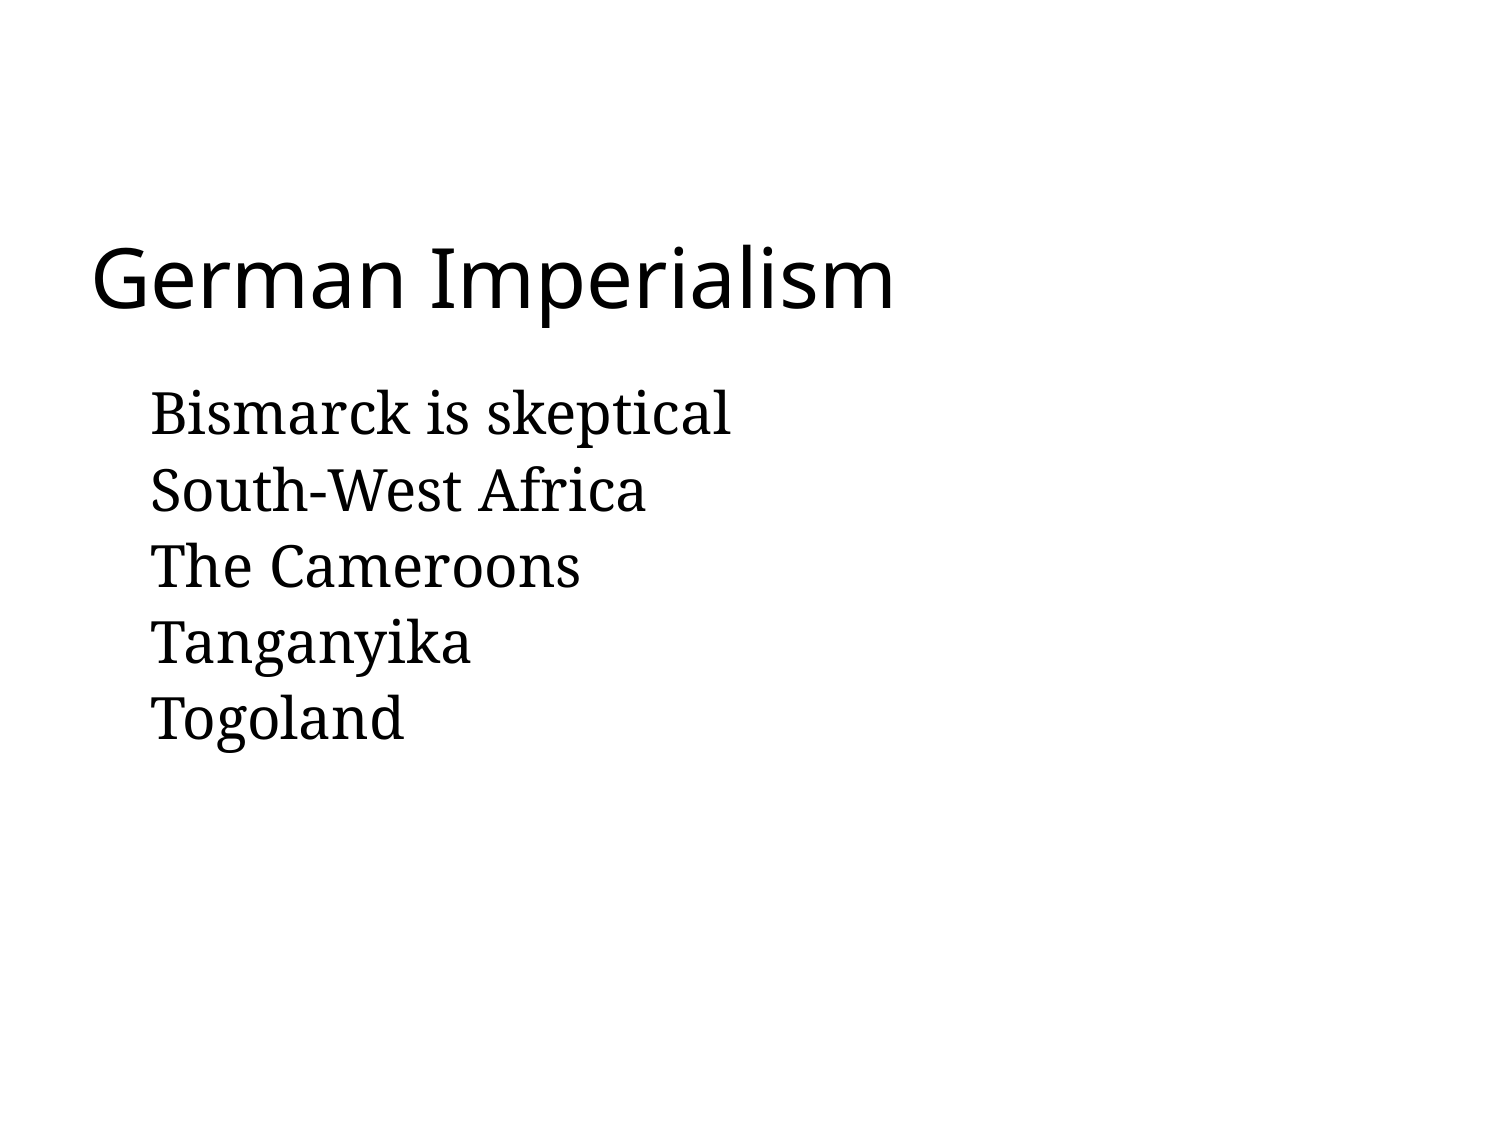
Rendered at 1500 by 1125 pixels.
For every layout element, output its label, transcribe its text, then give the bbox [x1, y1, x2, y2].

title German Imperialism [75, 187, 1425, 363]
list Bismarck is skeptical South-West Africa The Cameroons Tanganyika Togoland [75, 368, 1425, 1079]
